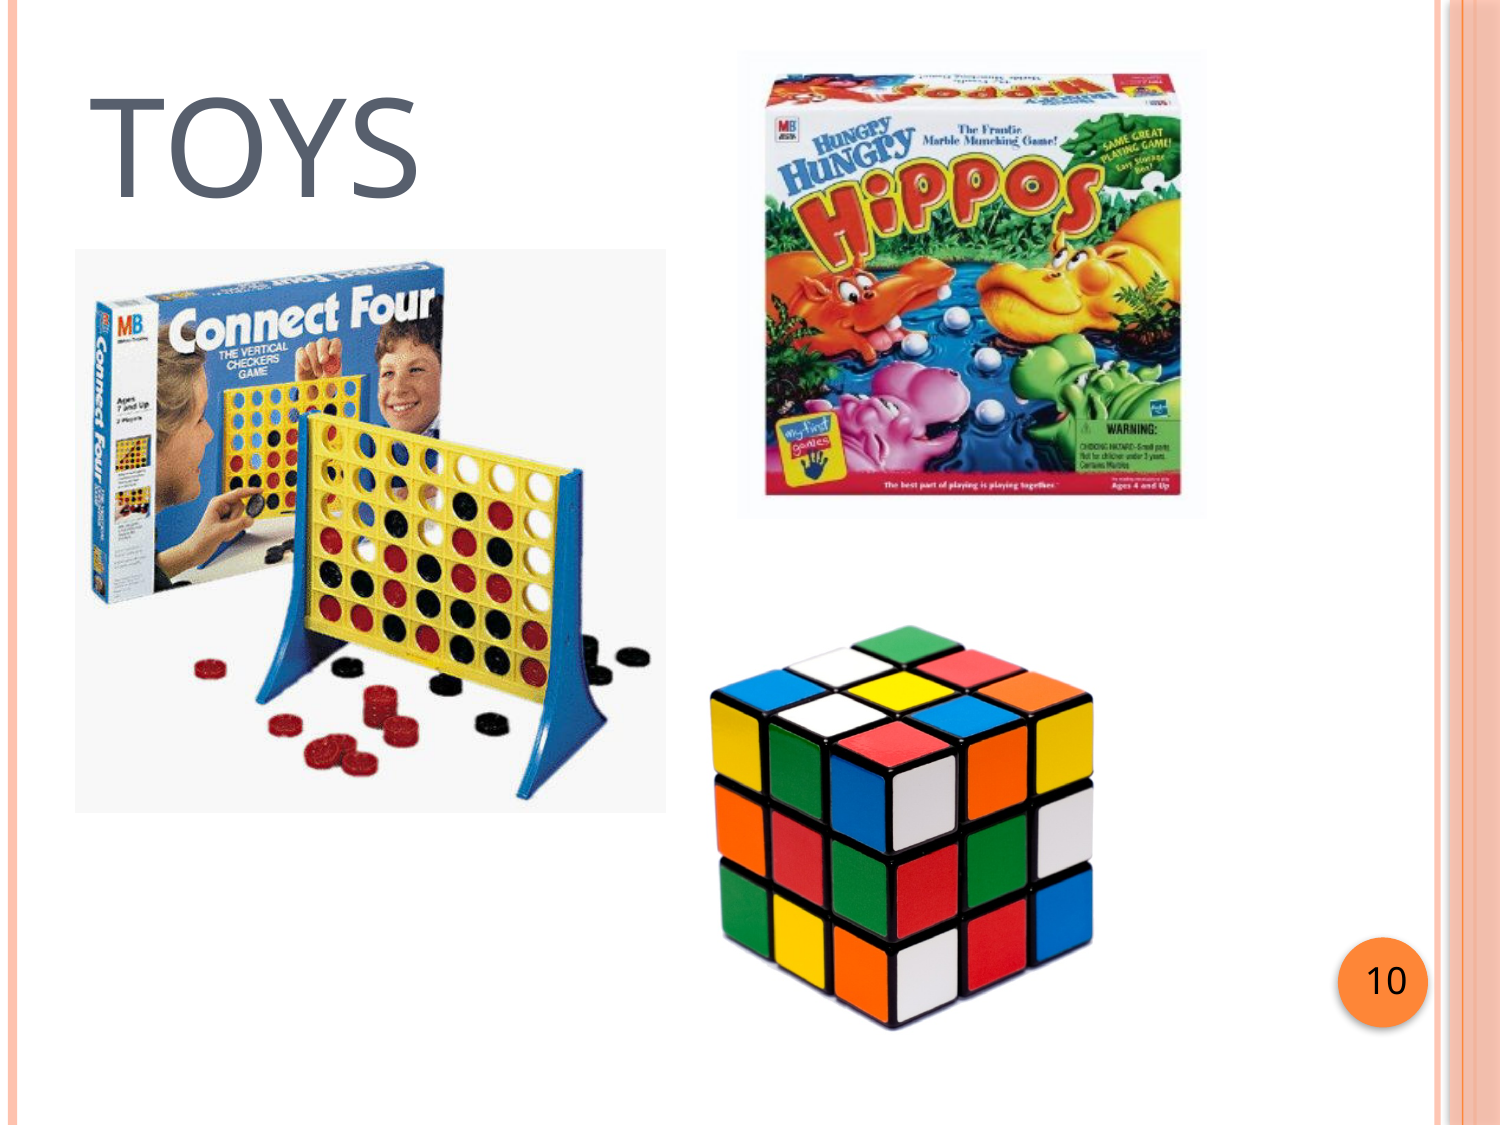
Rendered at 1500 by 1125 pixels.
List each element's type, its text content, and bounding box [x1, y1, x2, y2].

picture [74, 249, 1138, 1063]
title Toys [75, 45, 1300, 233]
text_box 10 [1349, 949, 1438, 1010]
picture [736, 49, 1207, 520]
